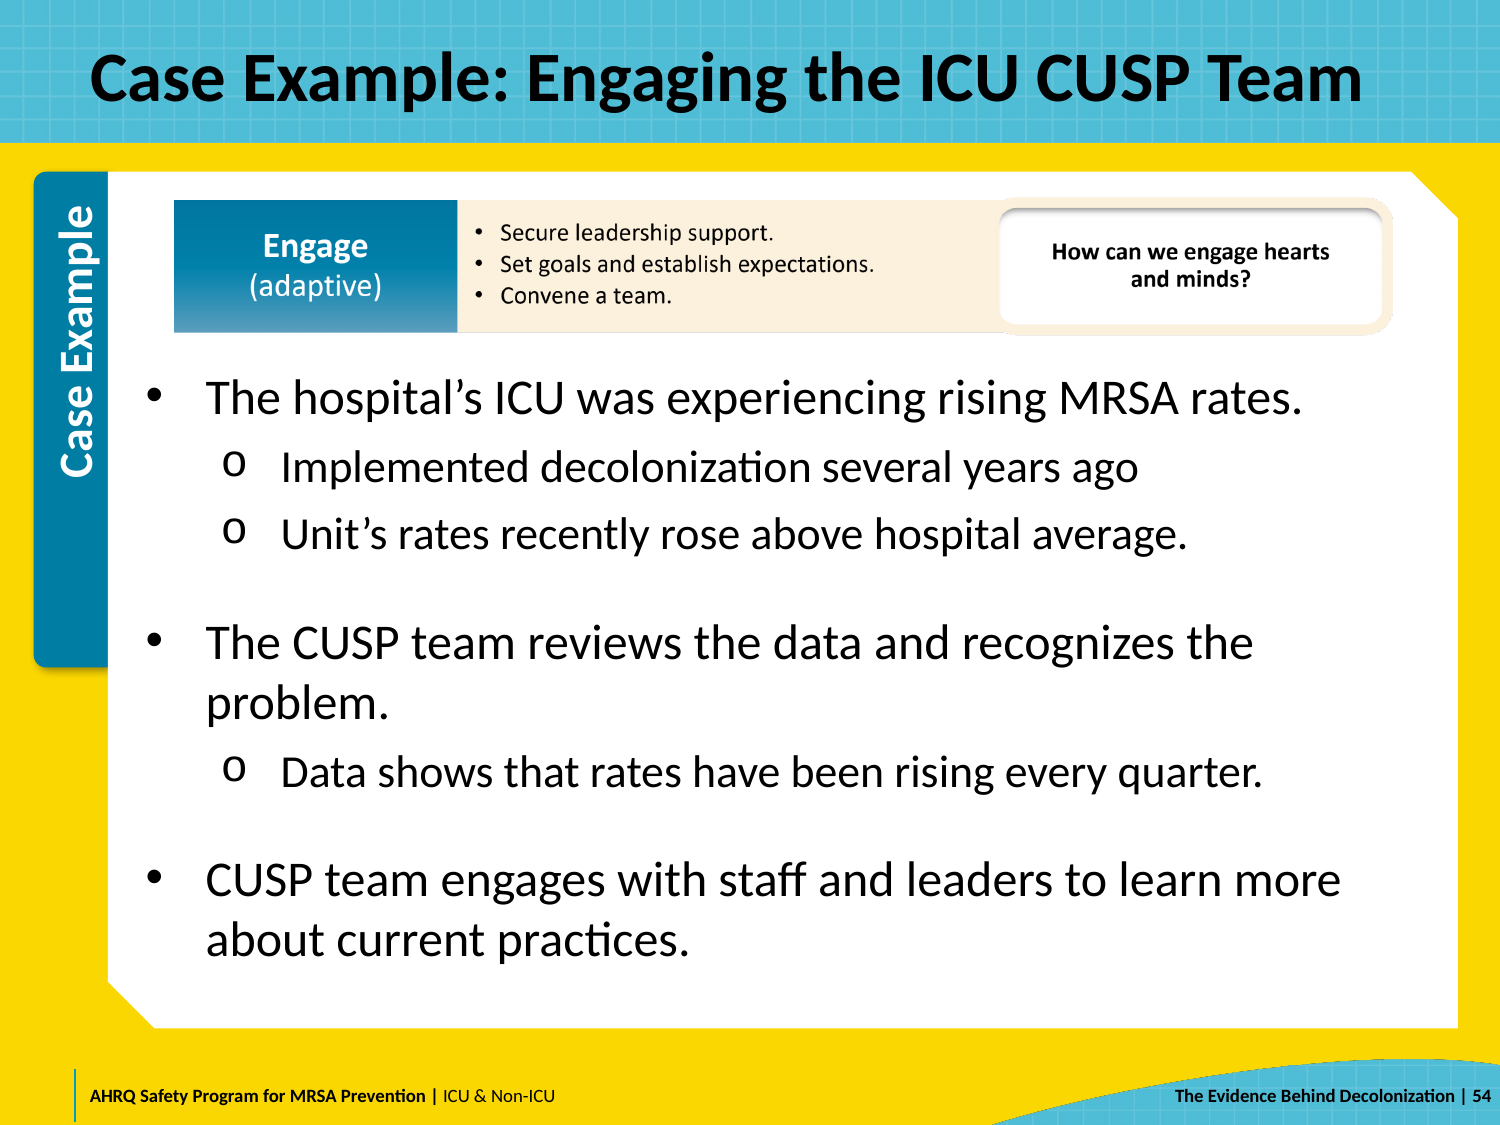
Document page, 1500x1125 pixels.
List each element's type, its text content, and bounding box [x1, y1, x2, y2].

picture [0, 0, 1500, 1125]
list The hospital’s ICU was experiencing rising MRSA rates. Implemented decolonization several years ago Unit’s rates recently rose above hospital average. The CUSP team reviews the data and recognizes the problem. Data shows that rates have been rising every quarter. CUSP team engages with staff and leaders to learn more about current practices. [130, 356, 1455, 1012]
slide_number | 54 [1455, 1065, 1500, 1125]
title Case Example: Engaging the ICU CUSP Team [75, 0, 1425, 150]
